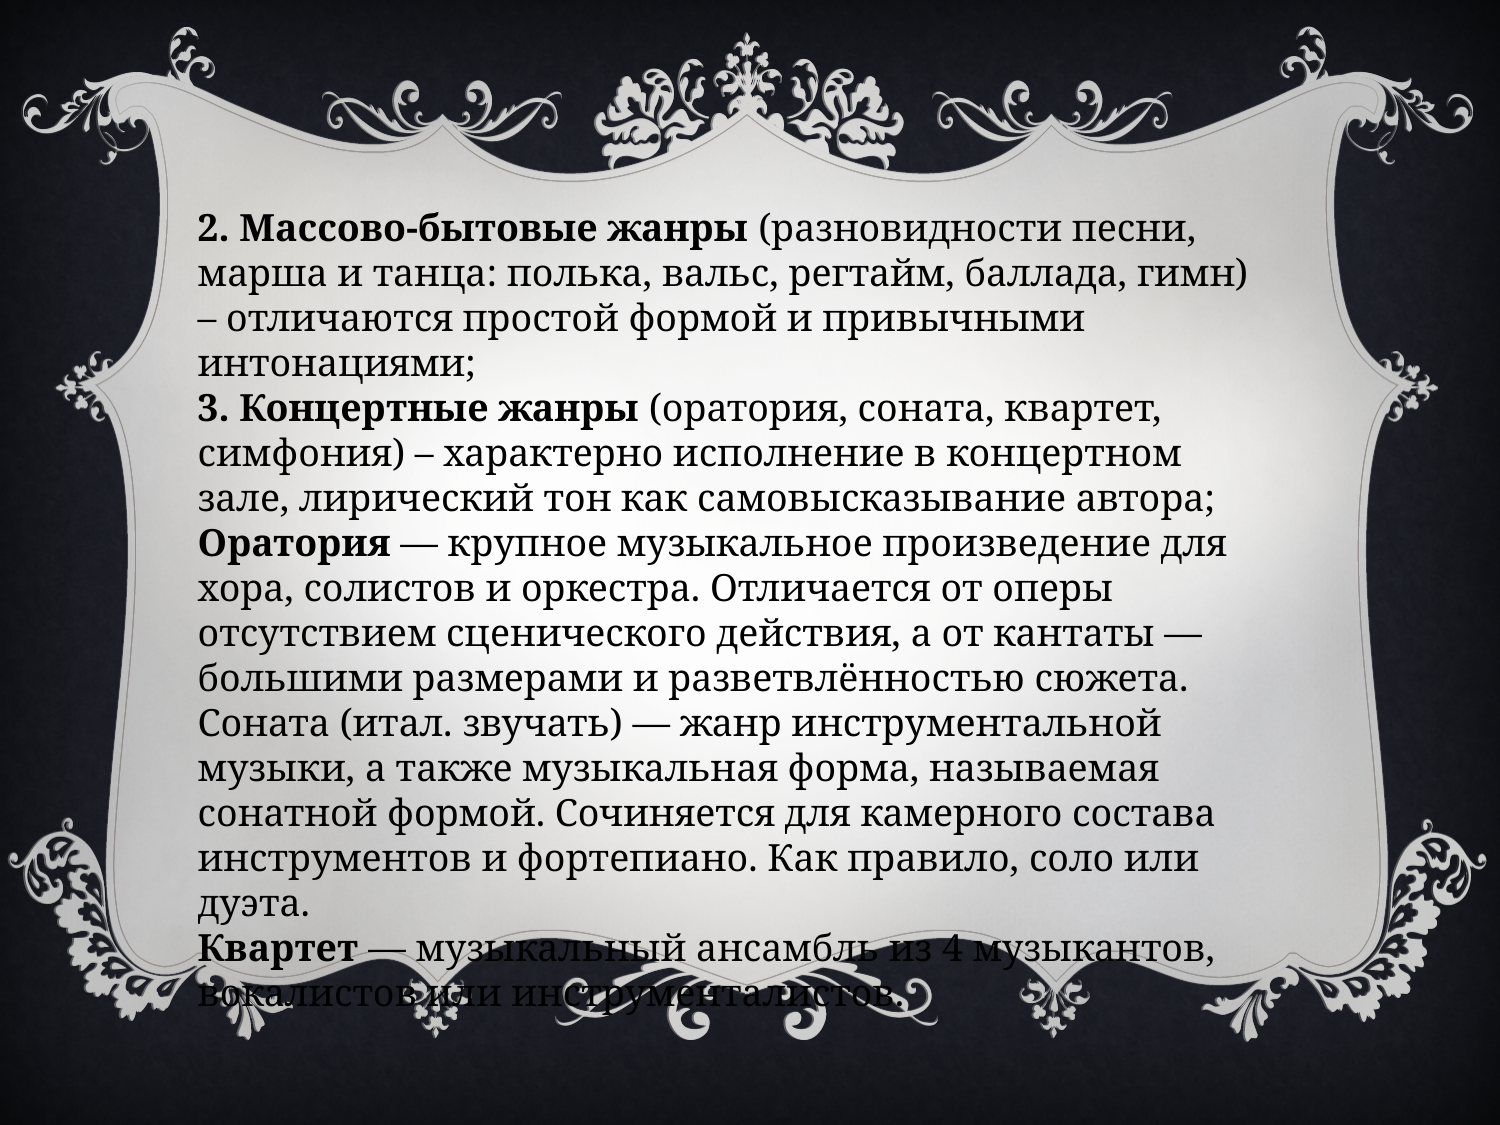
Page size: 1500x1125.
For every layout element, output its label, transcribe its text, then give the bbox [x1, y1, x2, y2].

picture [0, 0, 1500, 1125]
text_box 2. Массово-бытовые жанры (разновидности песни, марша и танца: полька, вальс, регтайм, баллада, гимн) – отличаются простой формой и привычными интонациями; 3. Концертные жанры (оратория, соната, квартет, симфония) – характерно исполнение в концертном зале, лирический тон как самовысказывание автора; Оратория — крупное музыкальное произведение для хора, солистов и оркестра. Отличается от оперы отсутствием сценического действия, а от кантаты — большими размерами и разветвлённостью сюжета. Соната (итал. звучать) — жанр инструментальной музыки, а также музыкальная форма, называемая сонатной формой. Сочиняется для камерного состава инструментов и фортепиано. Как правило, соло или дуэта. Квартет — музыкальный ансамбль из 4 музыкантов, вокалистов или инструменталистов. [182, 196, 1282, 1111]
